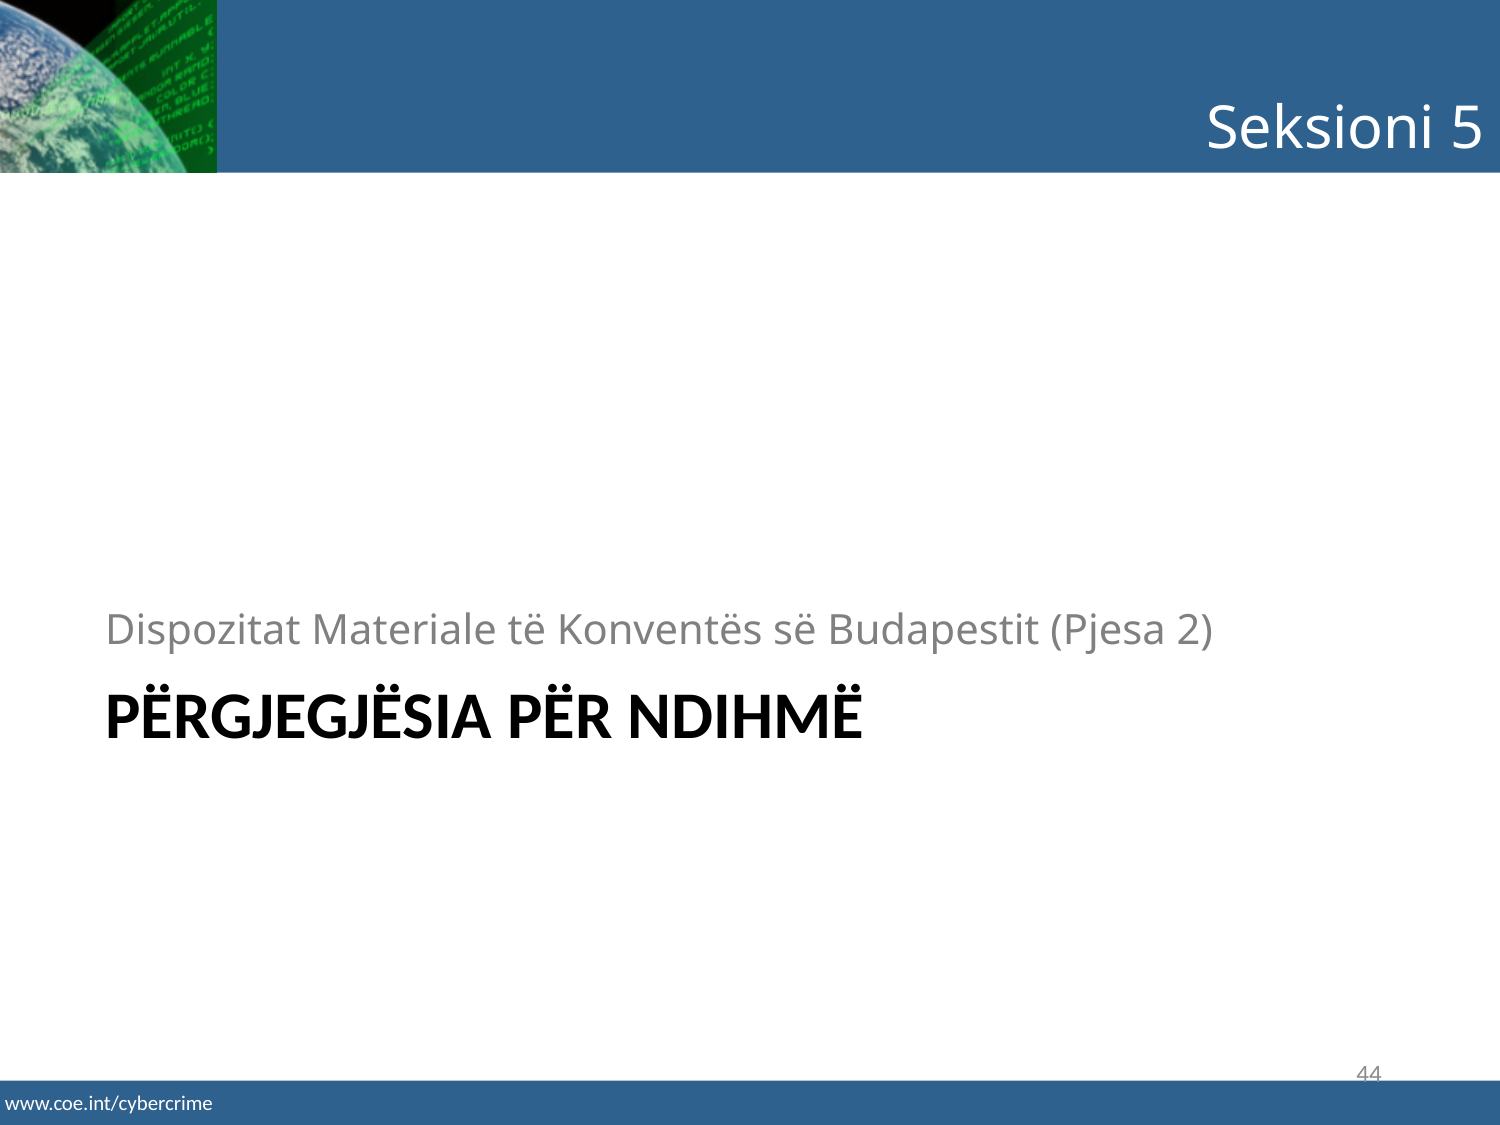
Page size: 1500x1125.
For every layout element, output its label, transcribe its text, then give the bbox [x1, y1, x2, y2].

slide_number 44 [1059, 1042, 1397, 1103]
title PËRGJEGJËSIA PËR NDIHMË [90, 674, 1385, 920]
list Dispozitat Materiale të Konventës së Budapestit (Pjesa 2) [90, 601, 1385, 674]
list Seksioni 5 [461, 0, 1500, 170]
picture [0, 0, 217, 173]
